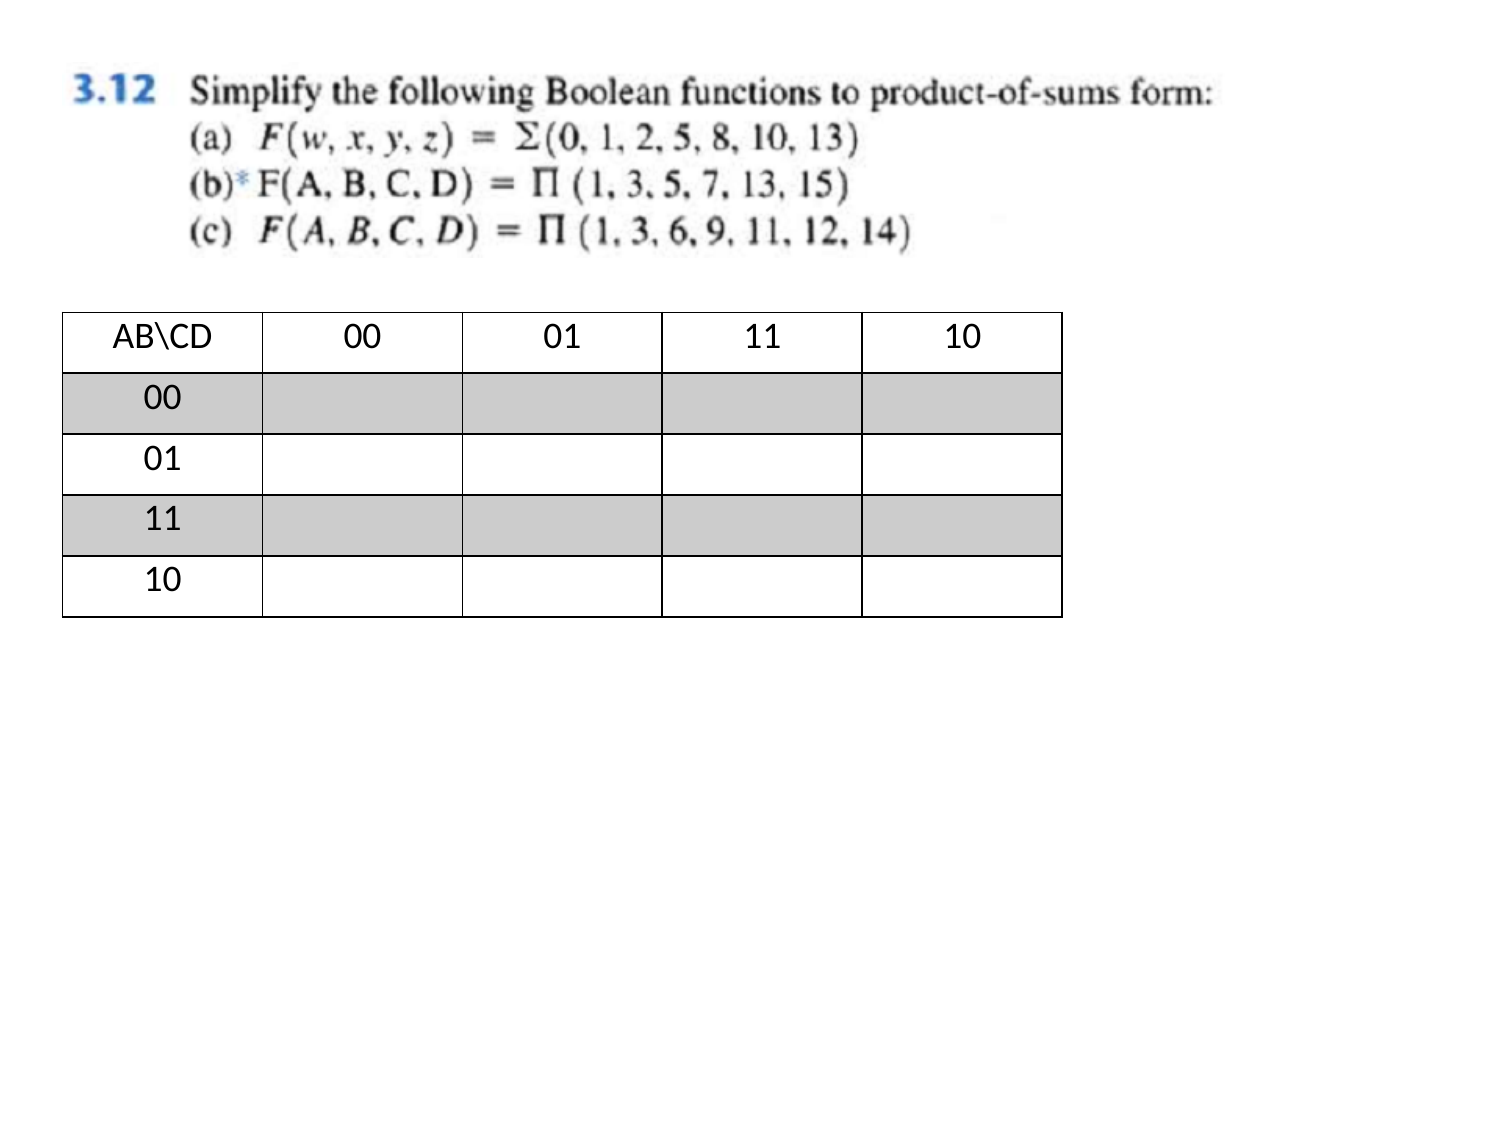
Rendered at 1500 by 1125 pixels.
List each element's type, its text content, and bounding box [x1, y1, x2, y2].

table_header AB\CD [63, 313, 262, 372]
table_cell [263, 374, 462, 433]
table_header 11 [663, 313, 861, 372]
table_header 10 [863, 313, 1061, 372]
table_cell [863, 435, 1061, 494]
table_cell [263, 435, 462, 494]
table_cell [663, 374, 861, 433]
table_cell [263, 557, 462, 616]
table_cell [463, 496, 661, 555]
table_cell [463, 374, 661, 433]
table_cell 01 [63, 435, 262, 494]
table_header 01 [463, 313, 661, 372]
table_cell [863, 374, 1061, 433]
table_header 00 [263, 313, 462, 372]
table_cell [663, 557, 861, 616]
picture [62, 62, 1257, 258]
table_cell [463, 435, 661, 494]
table_cell [663, 496, 861, 555]
table_cell [863, 557, 1061, 616]
table_cell [663, 435, 861, 494]
table_cell 11 [63, 496, 262, 555]
table_cell [463, 557, 661, 616]
table_cell 10 [63, 557, 262, 616]
table_cell [863, 496, 1061, 555]
table_cell 00 [63, 374, 262, 433]
table_cell [263, 496, 462, 555]
